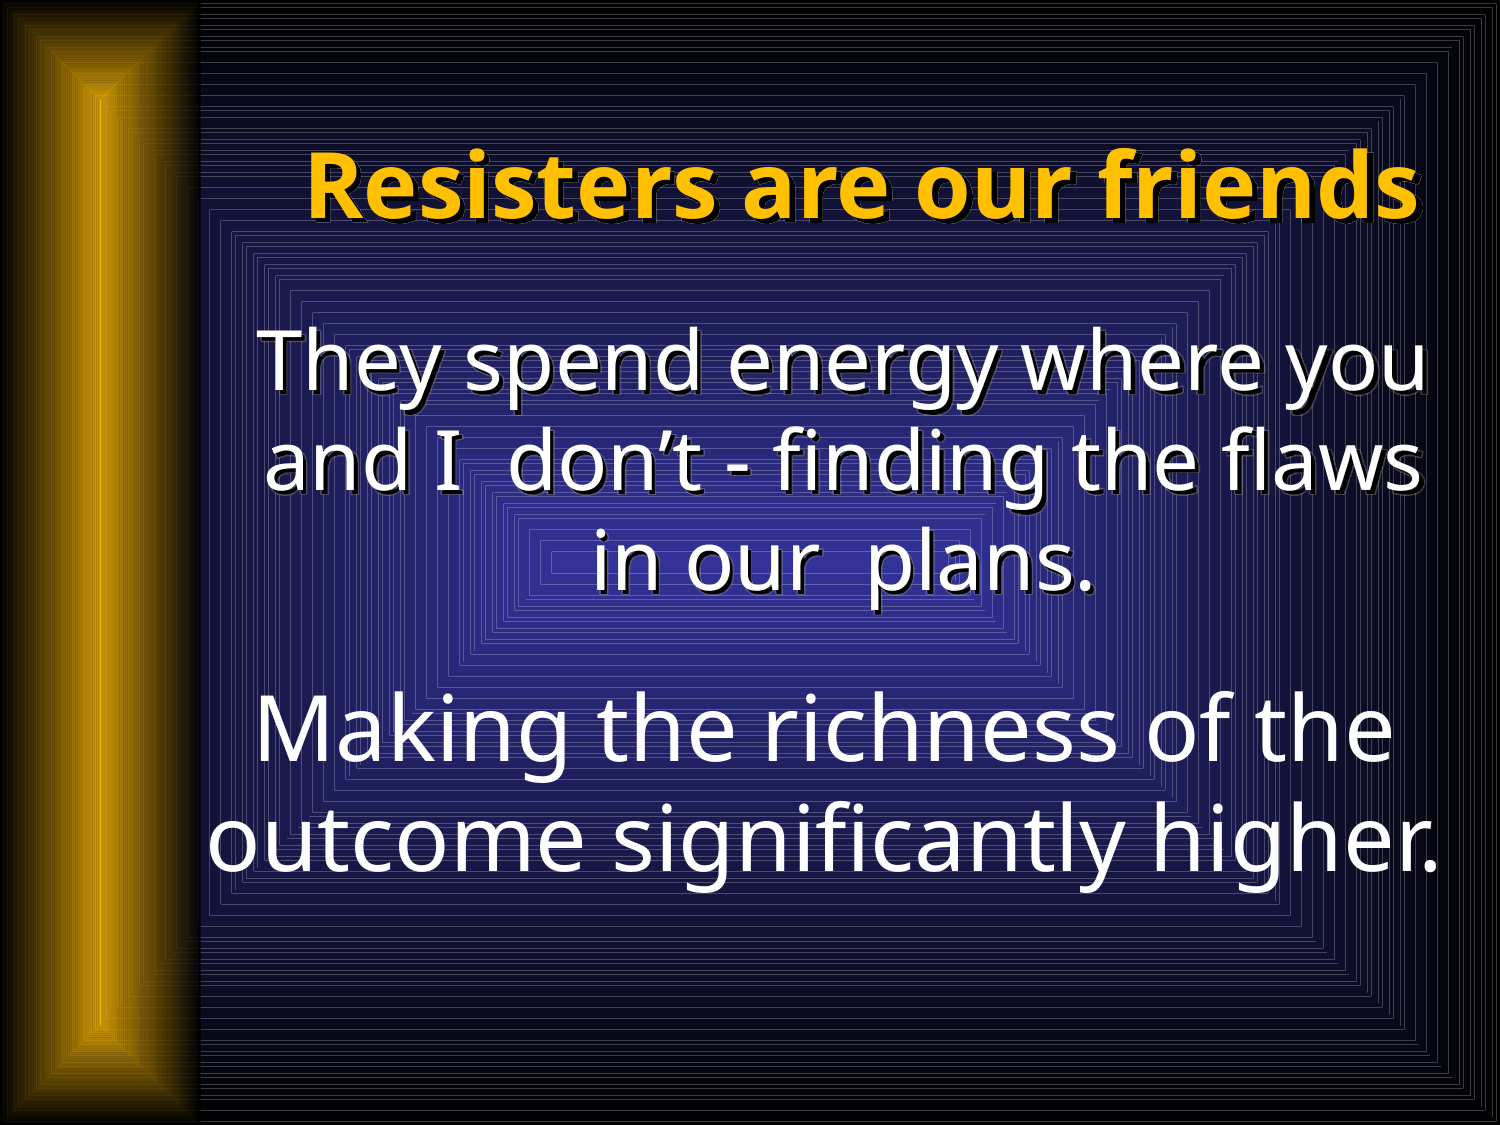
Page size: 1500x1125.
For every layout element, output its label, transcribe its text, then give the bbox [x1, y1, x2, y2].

text_box Making the richness of the outcome significantly higher. [187, 662, 1463, 1125]
list They spend energy where you and I don’t - finding the flaws in our plans. [237, 299, 1451, 662]
title Resisters are our friends [112, 87, 1500, 276]
